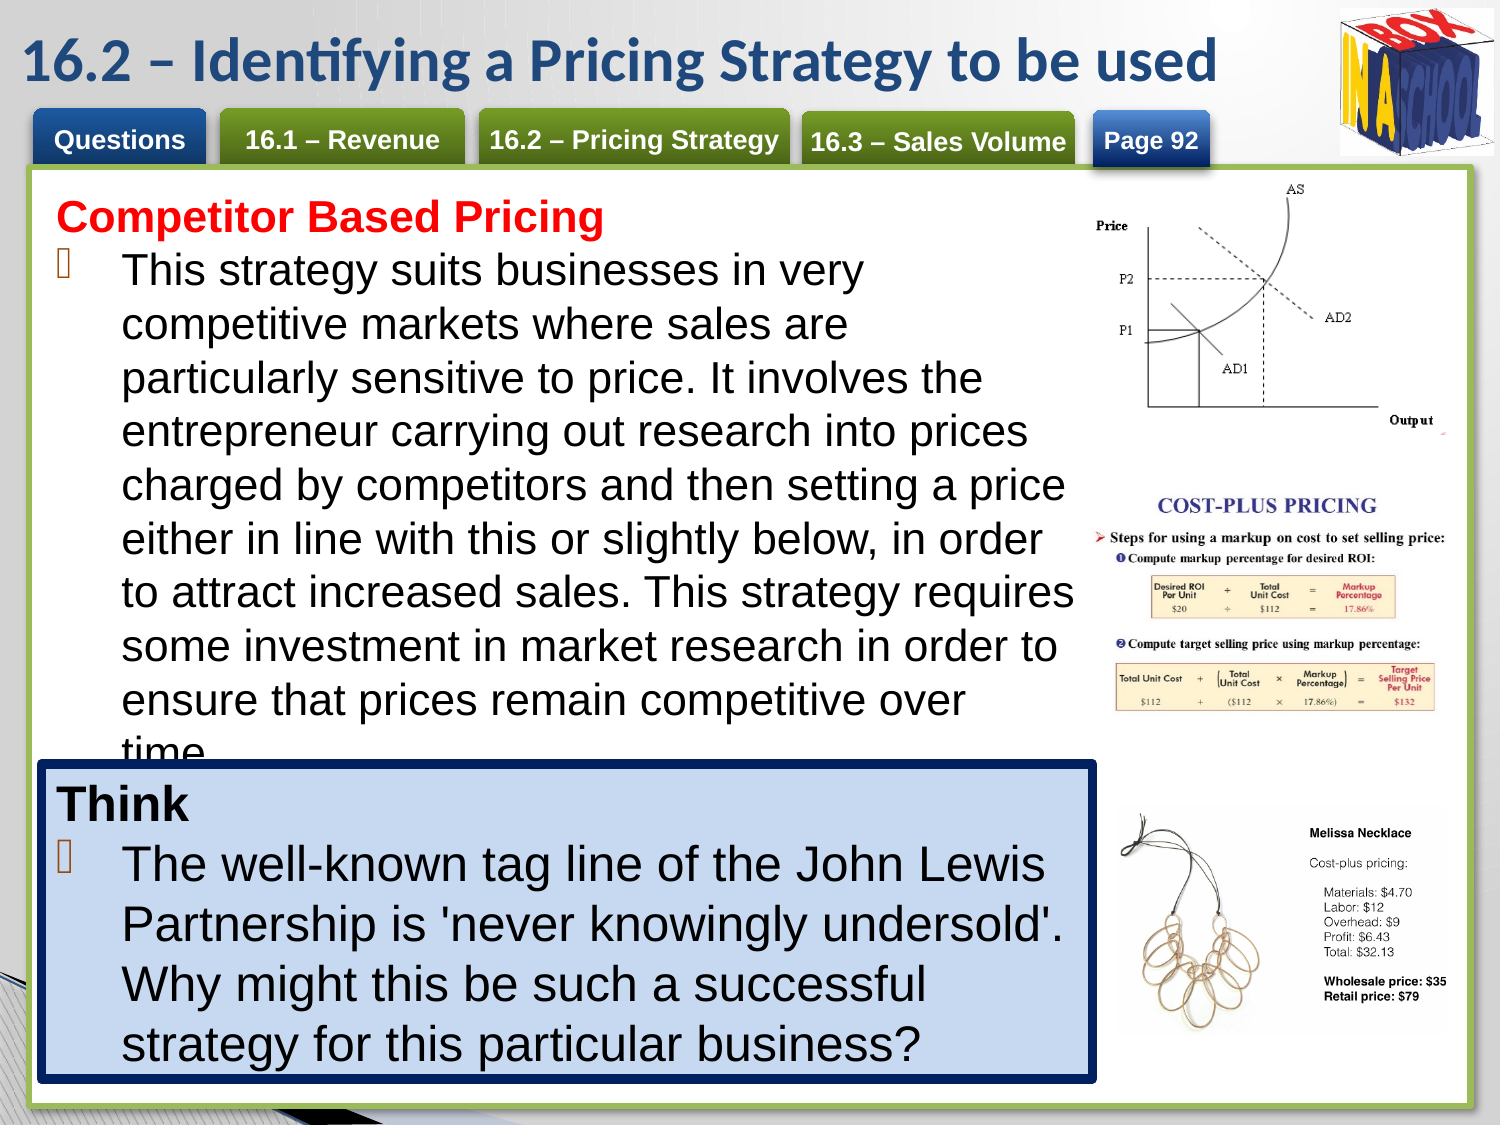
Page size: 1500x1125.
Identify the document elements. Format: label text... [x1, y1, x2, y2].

picture [1115, 804, 1448, 1036]
picture [281, 1114, 303, 1125]
text_box Think The well-known tag line of the John Lewis Partnership is 'never knowingly undersold'. Why might this be such a successful strategy for this particular business? [41, 764, 1093, 1079]
text_box Competitor Based Pricing This strategy suits businesses in very competitive markets where sales are particularly sensitive to price. It involves the entrepreneur carrying out research into prices charged by competitors and then setting a price either in line with this or slightly below, in order to attract increased sales. This strategy requires some investment in market research in order to ensure that prices remain competitive over time. [41, 179, 1093, 764]
text_box Page 92 [1092, 109, 1211, 167]
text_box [1092, 493, 1448, 717]
picture [1340, 8, 1495, 156]
picture [1092, 184, 1448, 435]
title 16.2 – Identifying a Pricing Strategy to be used [5, 11, 1270, 102]
